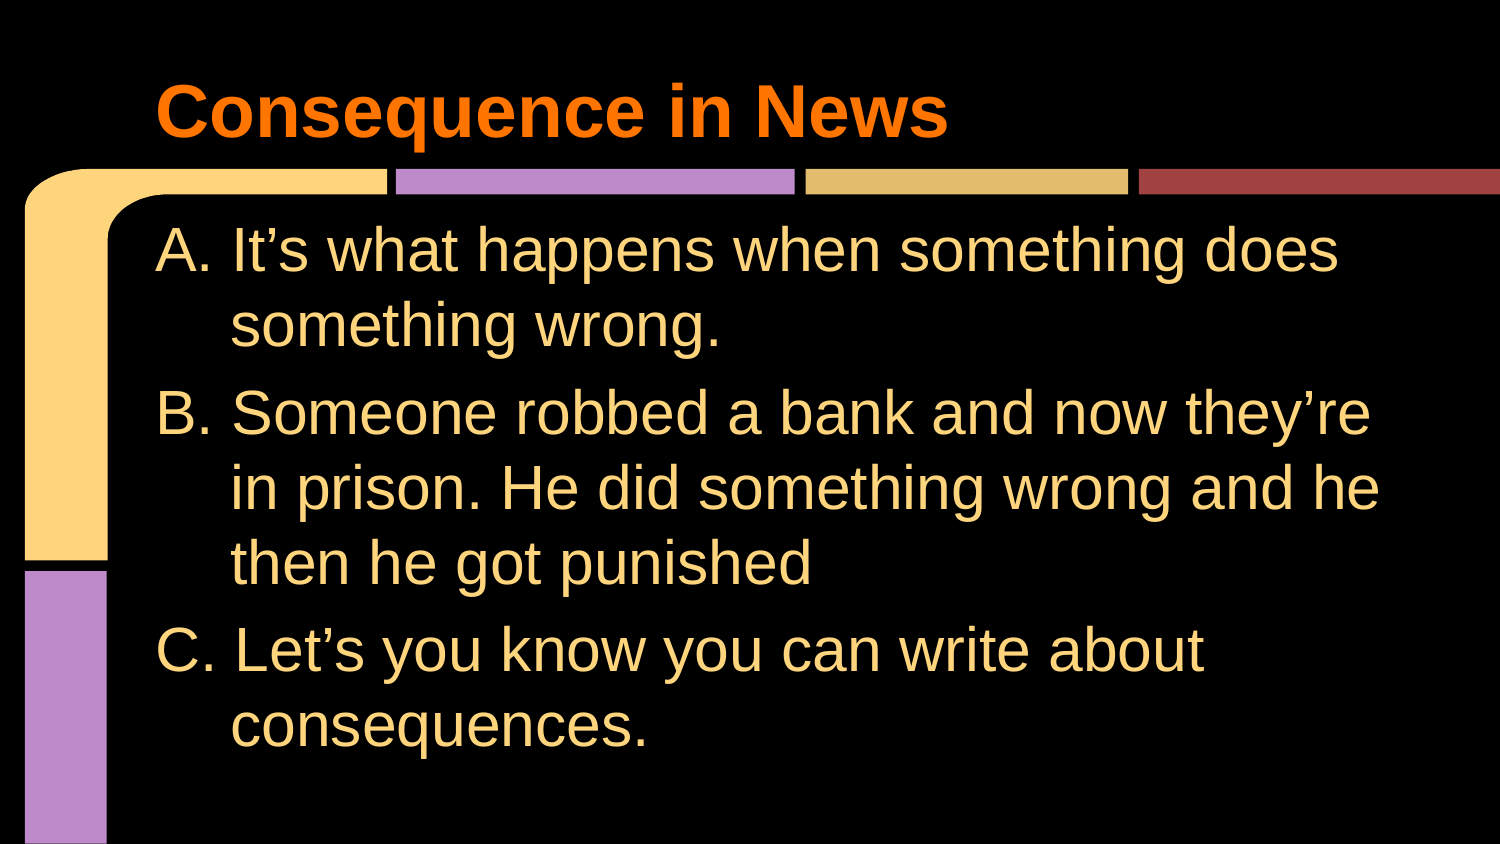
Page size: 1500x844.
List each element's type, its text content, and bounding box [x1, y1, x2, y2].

list A. It’s what happens when something does something wrong. B. Someone robbed a bank and now they’re in prison. He did something wrong and he then he got punished C. Let’s you know you can write about consequences. [140, 194, 1425, 808]
title Consequence in News [140, 26, 1425, 168]
